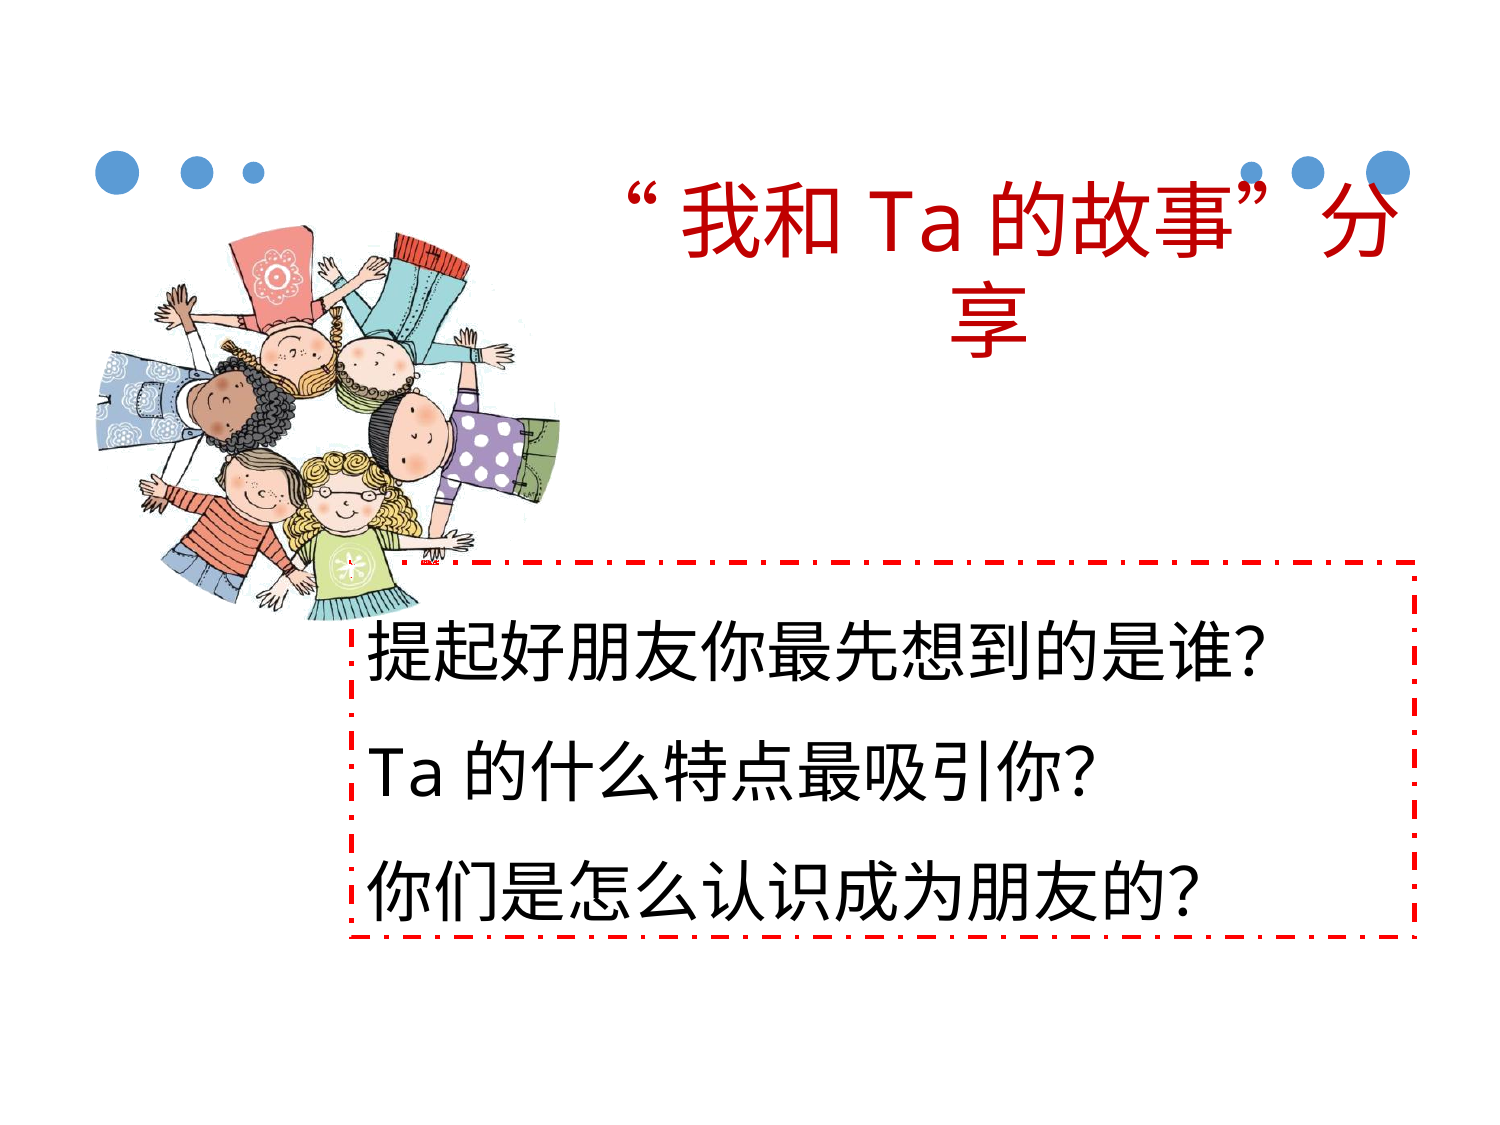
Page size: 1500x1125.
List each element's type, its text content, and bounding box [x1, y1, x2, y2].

text_box “我和Ta的故事”分享 [549, 160, 1430, 376]
picture [82, 219, 568, 634]
text_box 提起好朋友你最先想到的是谁？ Ta的什么特点最吸引你？ 你们是怎么认识成为朋友的？ [351, 562, 1415, 938]
